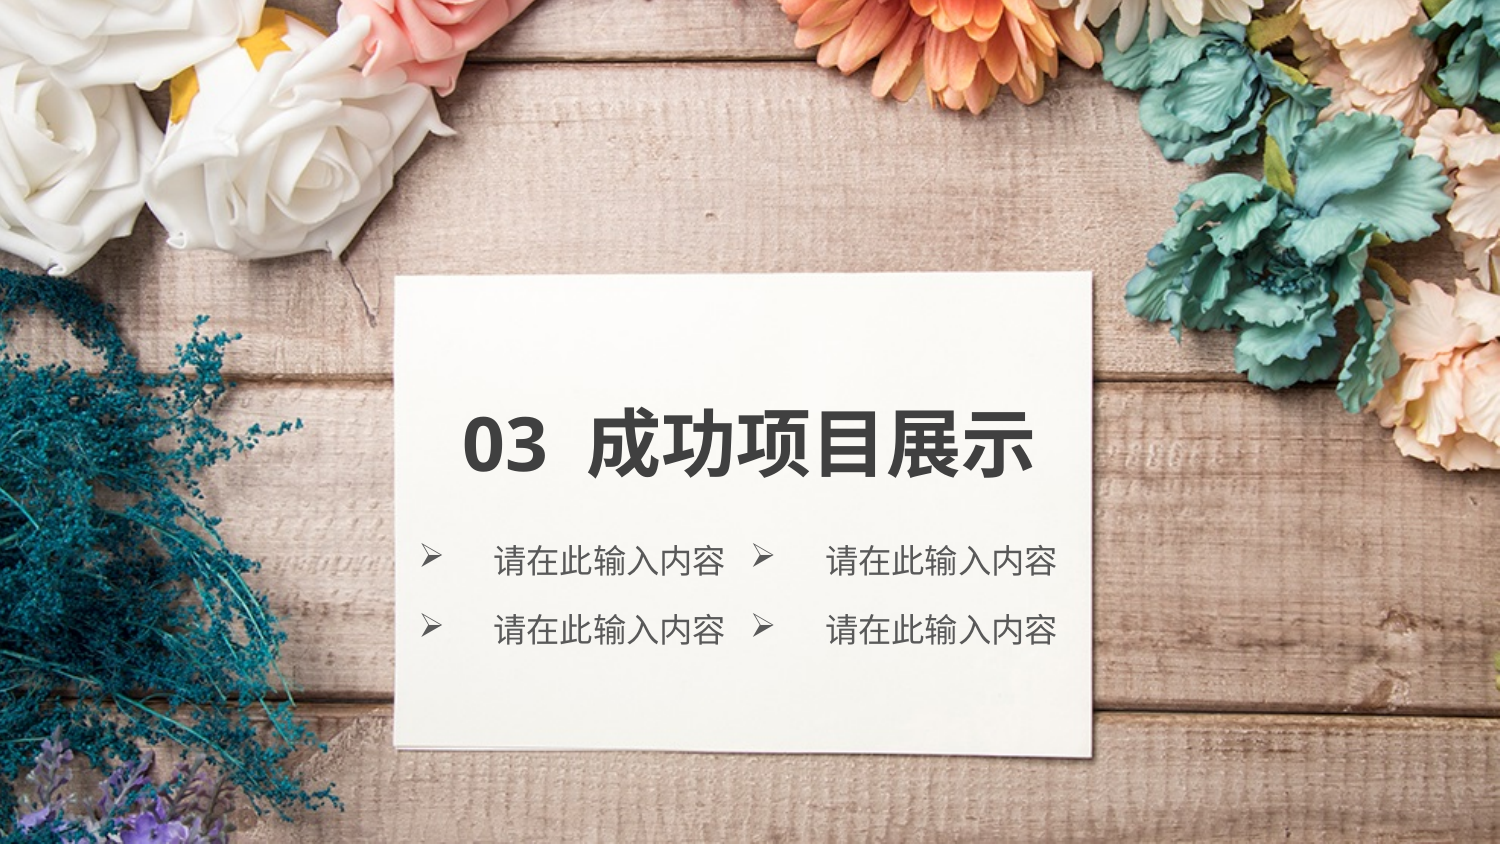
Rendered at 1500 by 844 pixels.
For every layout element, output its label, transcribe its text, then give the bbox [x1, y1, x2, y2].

text_box 请在此输入内容 [403, 532, 735, 588]
text_box 03 成功项目展示 [451, 390, 1281, 492]
text_box 请在此输入内容 [735, 532, 1073, 588]
text_box 请在此输入内容 [735, 601, 1073, 657]
text_box 请在此输入内容 [403, 601, 735, 657]
text_box [0, 0, 1500, 844]
